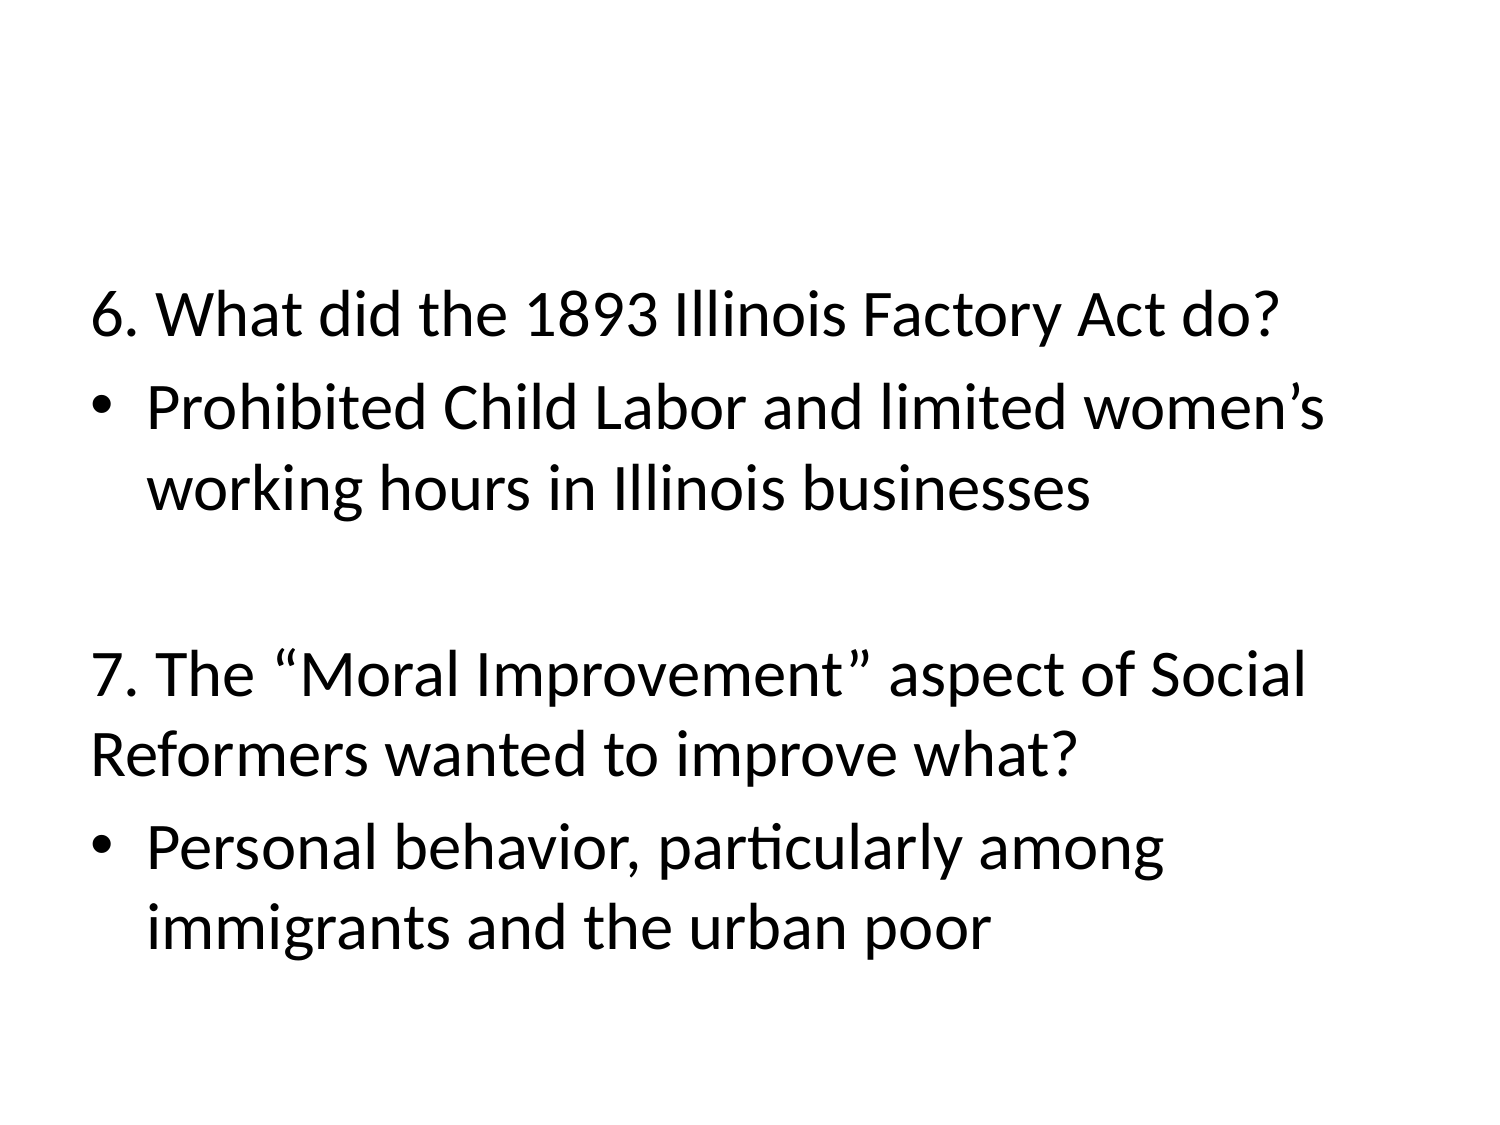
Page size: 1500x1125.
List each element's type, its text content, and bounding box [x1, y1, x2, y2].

list 6. What did the 1893 Illinois Factory Act do? Prohibited Child Labor and limited women’s working hours in Illinois businesses 7. The “Moral Improvement” aspect of Social Reformers wanted to improve what? Personal behavior, particularly among immigrants and the urban poor [75, 262, 1425, 1005]
